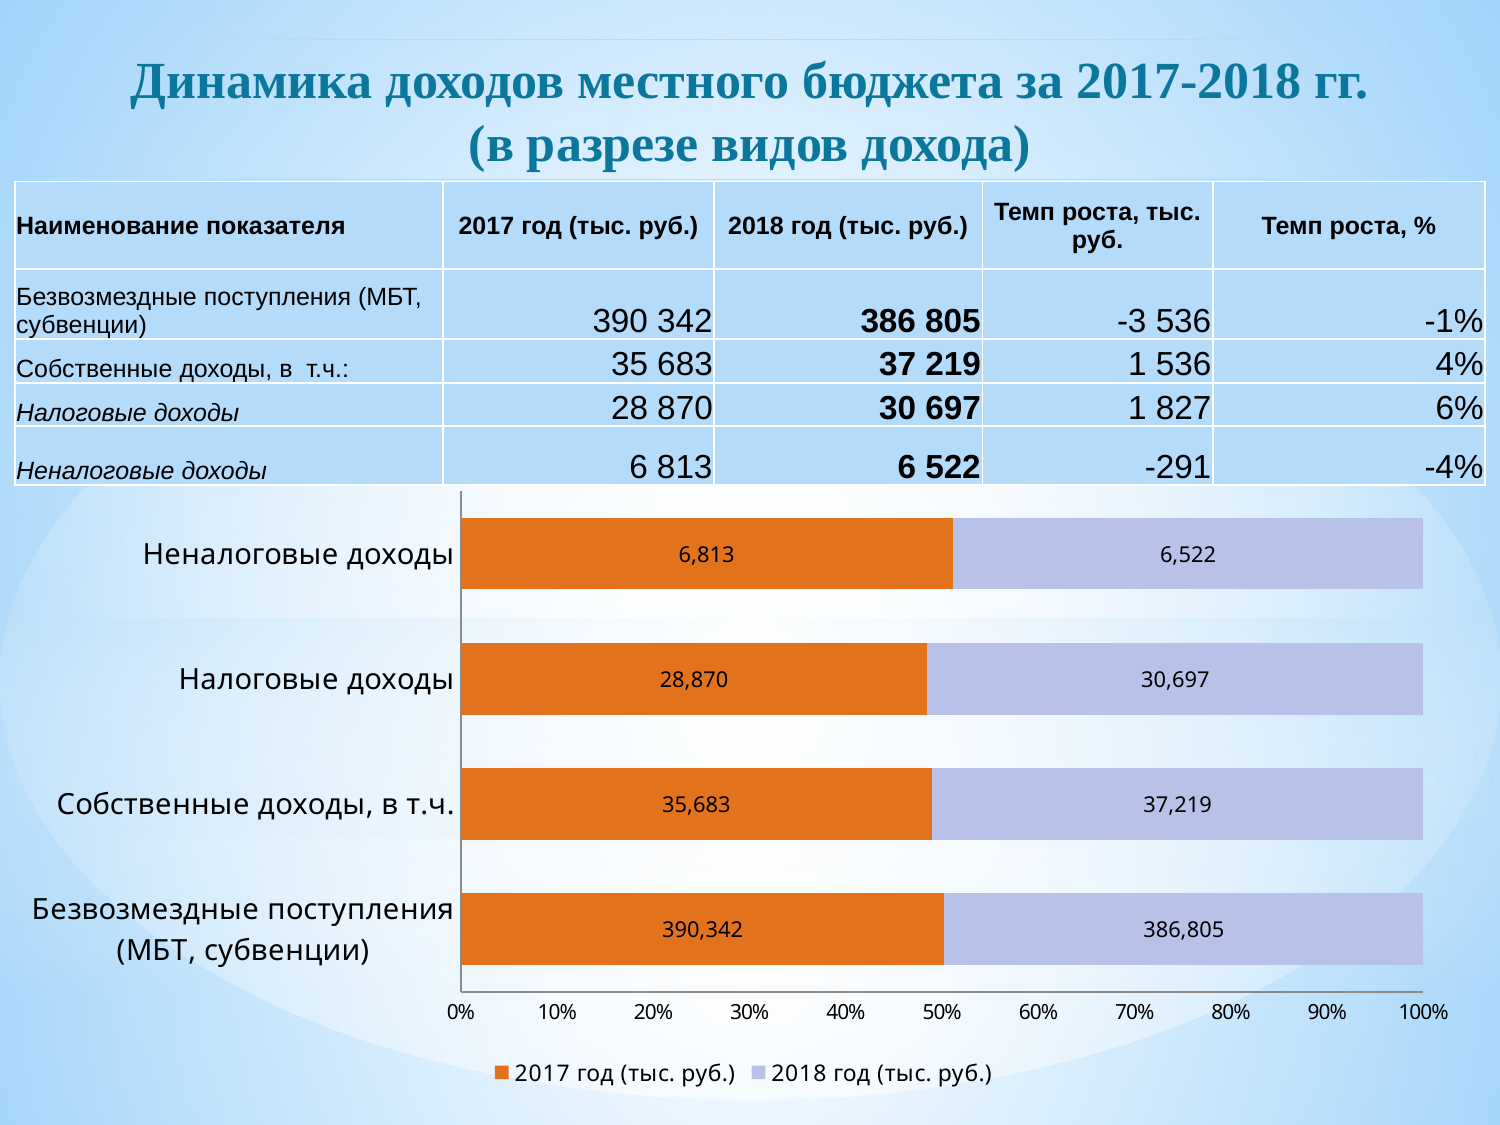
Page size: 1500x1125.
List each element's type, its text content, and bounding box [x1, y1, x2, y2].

table_cell 390 342 [444, 270, 713, 338]
table_header Наименование показателя [16, 182, 442, 268]
table_cell -1% [1214, 270, 1484, 338]
table_cell 37 219 [715, 340, 982, 382]
table_cell 6 813 [444, 427, 713, 465]
table_cell 4% [1214, 340, 1484, 382]
table_cell Налоговые доходы [16, 384, 442, 425]
table_cell 35 683 [444, 340, 713, 382]
table_cell 30 697 [715, 384, 982, 425]
table_cell -4% [1214, 427, 1484, 484]
table_cell Безвозмездные поступления (МБТ, субвенции) [16, 270, 442, 338]
table_cell Неналоговые доходы [16, 427, 442, 484]
table_cell 1 827 [983, 384, 1212, 425]
table_header Темп роста, тыс. руб. [983, 182, 1212, 268]
table_cell 1 536 [983, 340, 1212, 382]
text_box Динамика доходов местного бюджета за 2017-2018 гг. (в разрезе видов дохода) [115, 39, 1385, 180]
table_cell -291 [983, 427, 1212, 465]
chart [29, 467, 1459, 1095]
table_cell 6% [1214, 384, 1484, 425]
table_cell 6 522 [715, 427, 982, 465]
table_header 2018 год (тыс. руб.) [715, 182, 982, 268]
table_cell 386 805 [715, 270, 982, 338]
table_cell Собственные доходы, в т.ч.: [16, 340, 442, 382]
table_cell -3 536 [983, 270, 1212, 338]
table_cell 28 870 [444, 384, 713, 425]
table_header Темп роста, % [1214, 182, 1484, 268]
table_header 2017 год (тыс. руб.) [444, 182, 713, 268]
